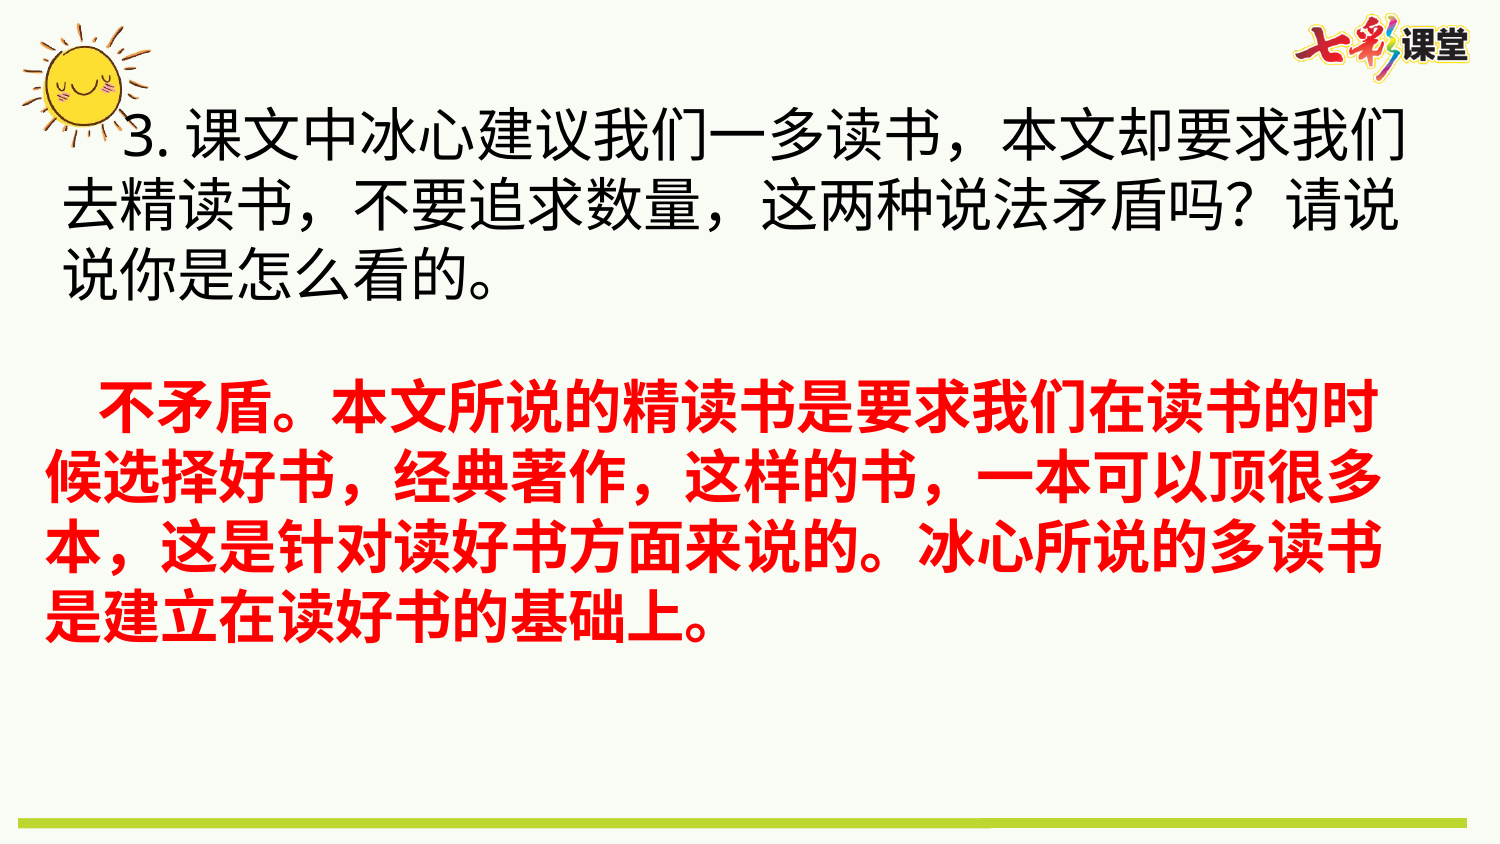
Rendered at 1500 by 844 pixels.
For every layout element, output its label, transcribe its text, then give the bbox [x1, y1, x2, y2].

picture [0, 0, 173, 172]
text_box 3.课文中冰心建议我们一多读书，本文却要求我们去精读书，不要追求数量，这两种说法矛盾吗？请说说你是怎么看的。 [46, 91, 1454, 316]
picture [18, 771, 1467, 844]
picture [1291, 9, 1472, 87]
text_box 不矛盾。本文所说的精读书是要求我们在读书的时候选择好书，经典著作，这样的书，一本可以顶很多本，这是针对读好书方面来说的。冰心所说的多读书是建立在读好书的基础上。 [29, 362, 1423, 658]
